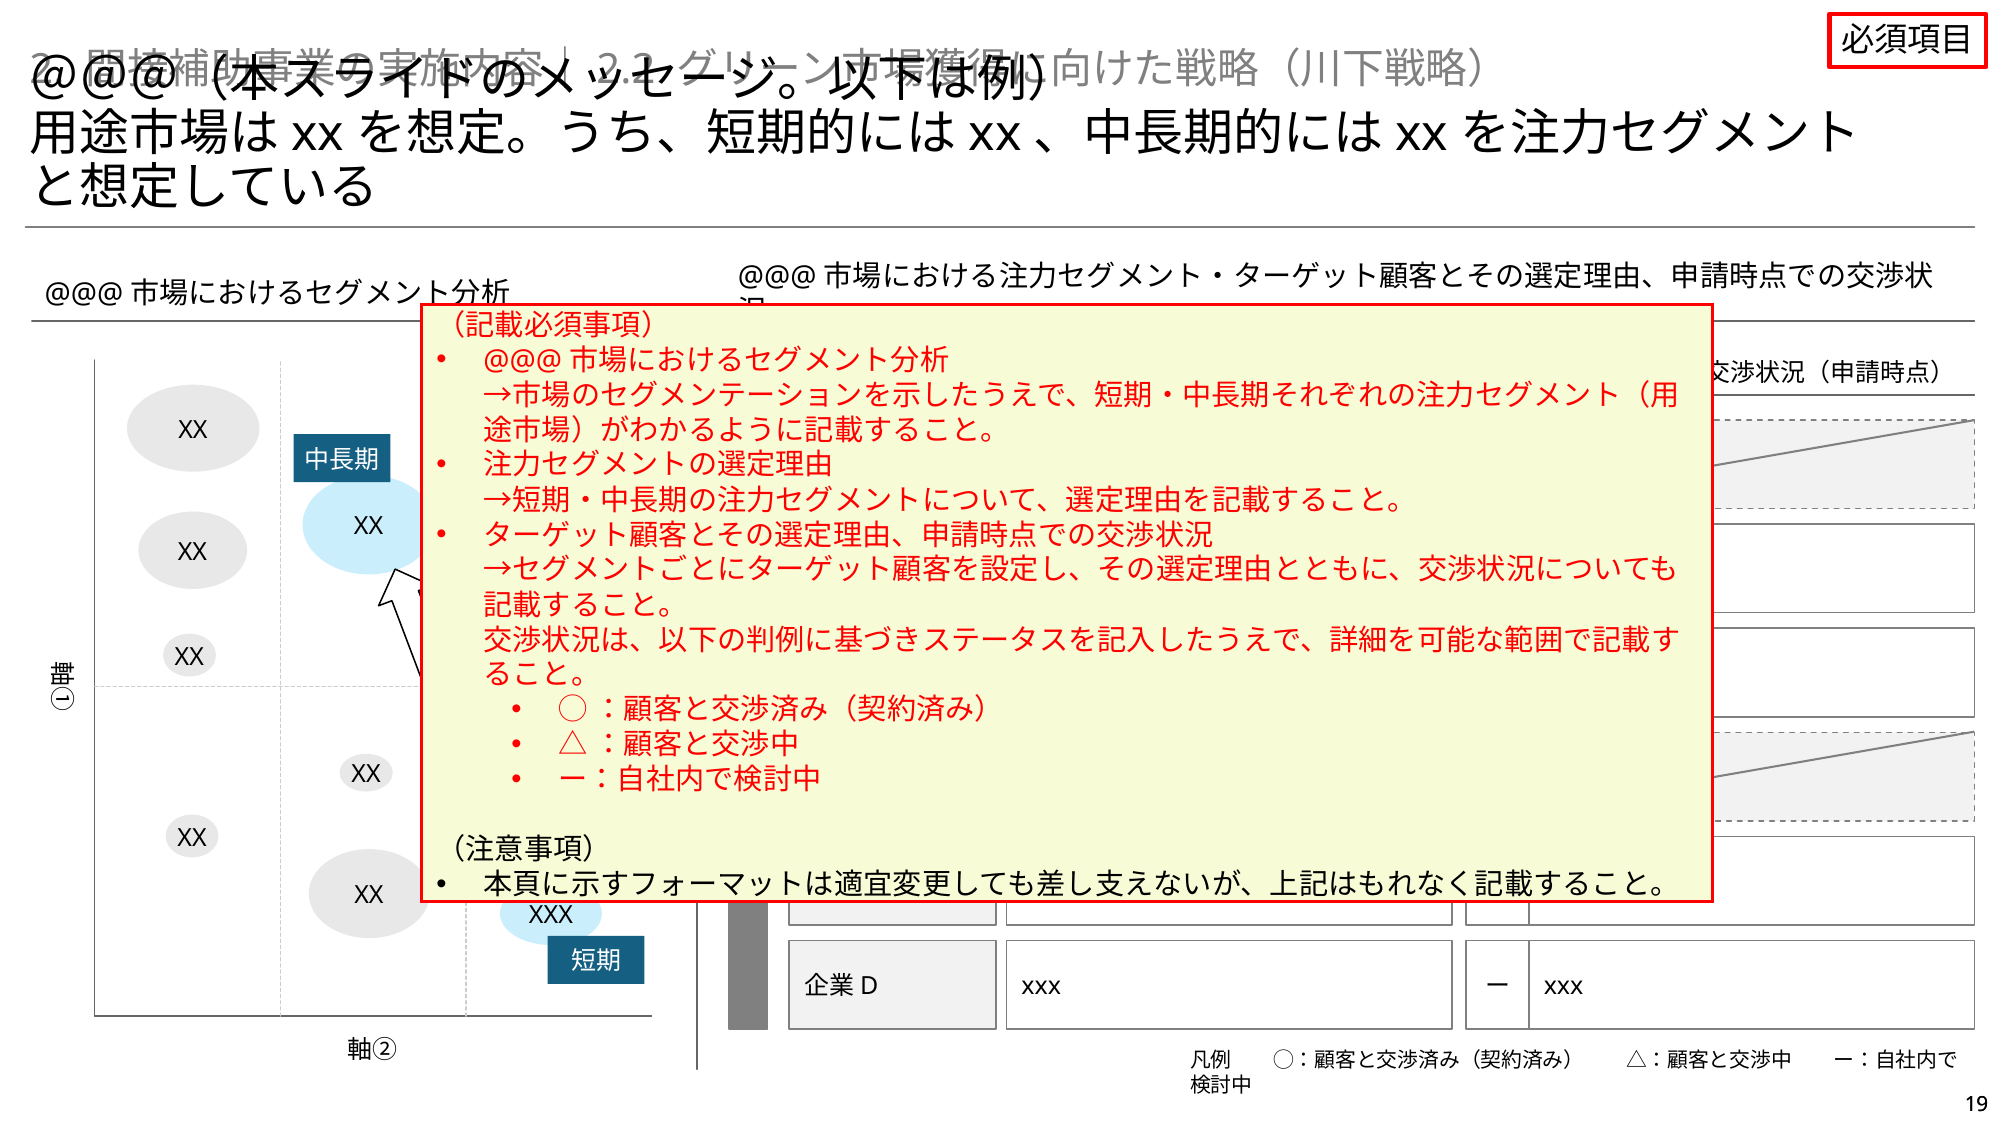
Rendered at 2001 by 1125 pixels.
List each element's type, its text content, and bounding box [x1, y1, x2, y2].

text_box xxx [1714, 523, 1976, 614]
text_box 2. 間接補助事業の実施内容｜2.2 グリーン市場獲得に向けた戦略（川下戦略） [29, 47, 1802, 53]
text_box 企業C [788, 903, 997, 926]
text_box xxx [1005, 903, 1453, 926]
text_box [1465, 419, 1975, 510]
text_box セグメントB [728, 903, 769, 1031]
text_box 凡例 ◯：顧客と交渉済み（契約済み） △：顧客と交渉中 ー：自社内で検討中 [1175, 1048, 1975, 1096]
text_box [722, 261, 1975, 323]
text_box ー [1465, 939, 1527, 1030]
text_box （記載必須事項） @@@市場におけるセグメント分析 →市場のセグメンテーションを示したうえで、短期・中長期それぞれの注力セグメント（用途市場）がわかるように記載すること。 注力セグメントの選定理由 →短期・中長期の注力セグメントについて、選定理由を記載すること。 ターゲット顧客とその選定理由、申請時点での交渉状況 →セグメントごとにターゲット顧客を設定し、その選定理由とともに、交渉状況についても記載すること。 交渉状況は、以下の判例に基づきステータスを記入したうえで、詳細を可能な範囲で記載すること。 ◯：顧客と交渉済み（契約済み） △：顧客と交渉中 ー：自社内で検討中 （注意事項） 本頁に示すフォーマットは適宜変更しても差し支えないが、上記はもれなく記載すること。 [420, 303, 1714, 903]
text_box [717, 346, 996, 396]
text_box xxx [1527, 835, 1976, 926]
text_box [1465, 346, 1975, 396]
text_box xxx [1714, 627, 1976, 718]
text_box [1465, 731, 1975, 821]
text_box ＠＠＠（本スライドのメッセージ。以下は例） 用途市場はxxを想定。うち、短期的にはxx、中長期的にはxxを注力セグメントと想定している [29, 53, 1875, 216]
text_box xxx [1527, 939, 1976, 1030]
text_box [28, 261, 668, 323]
text_box 必須項目 [1829, 13, 1986, 68]
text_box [1005, 346, 1453, 396]
text_box △ [1465, 903, 1527, 926]
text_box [33, 359, 652, 1074]
text_box xxx [1005, 939, 1453, 1030]
text_box 企業D [788, 939, 997, 1030]
